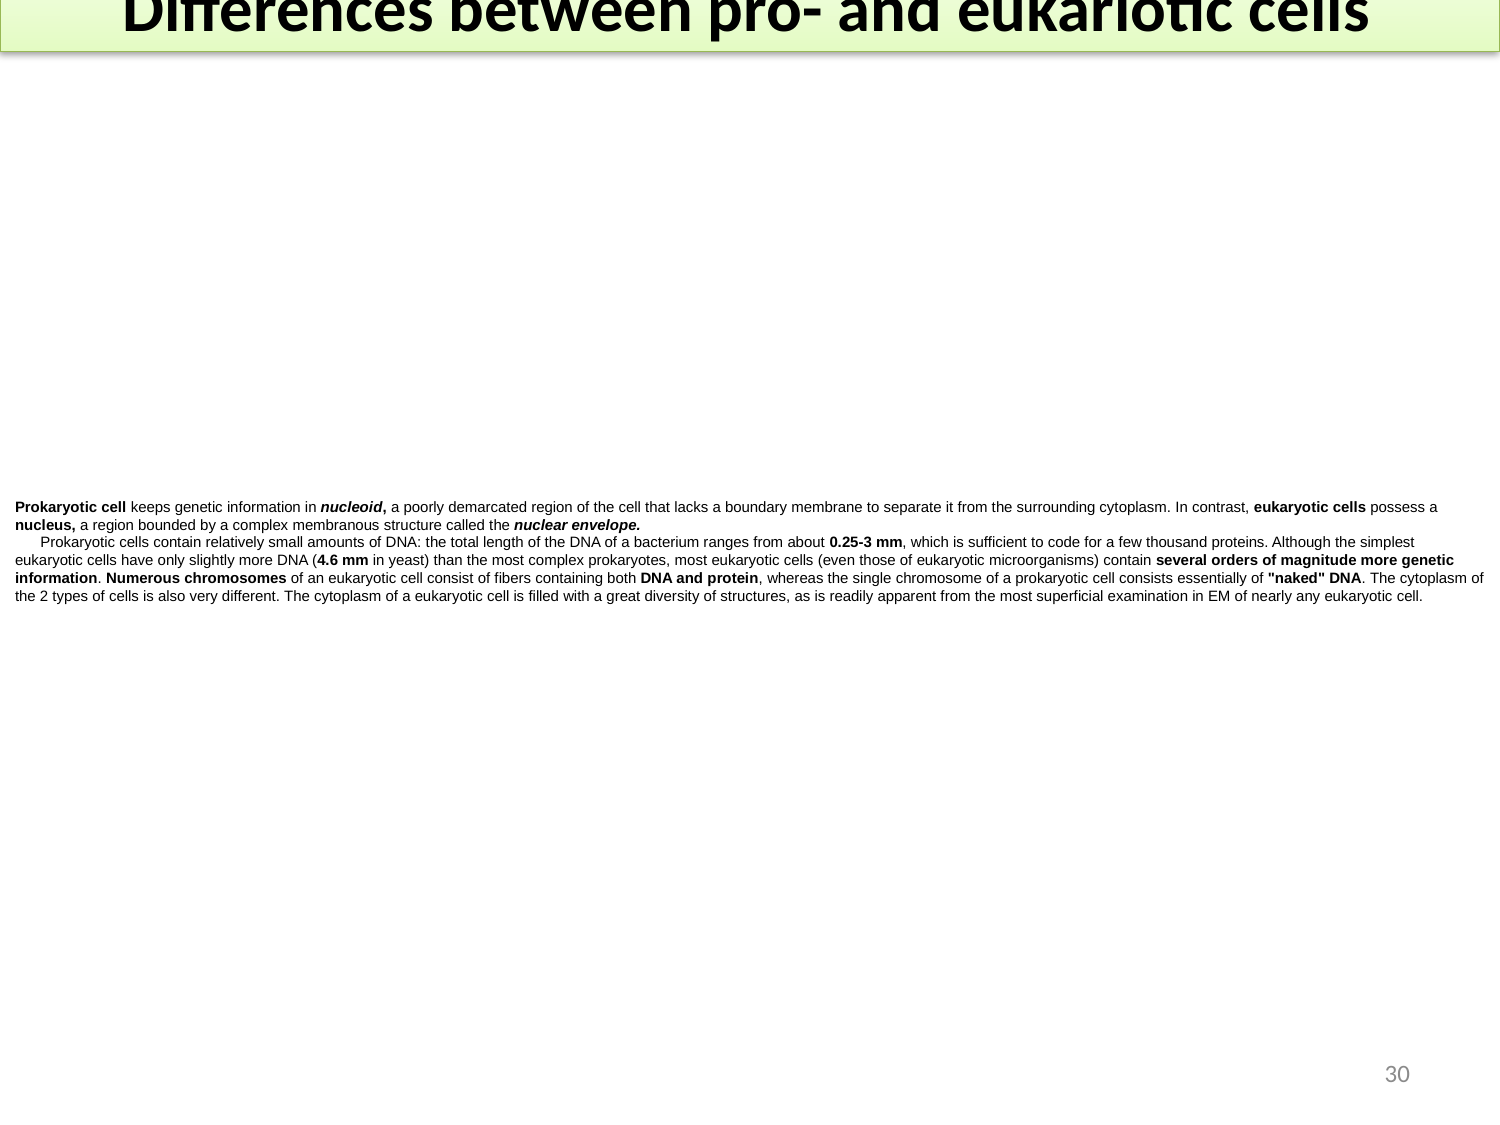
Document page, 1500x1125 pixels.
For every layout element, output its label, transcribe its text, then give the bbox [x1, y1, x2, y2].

text_box Differences between pro- and eukariotic cells [0, 0, 1500, 52]
title Prokaryotic cell keeps genetic information in nucleoid, a poorly demarcated region of the cell that lacks a boundary membrane to separate it from the surrounding cytoplasm. In contrast, eukaryotic cells possess a nucleus, a region bounded by a complex membranous structure called the nuclear envelope. Prokaryotic cells contain relatively small amounts of DNA: the total length of the DNA of a bacterium ranges from about 0.25-3 mm, which is sufficient to code for a few thousand proteins. Although the simplest eukaryotic cells have only slightly more DNA (4.6 mm in yeast) than the most complex prokaryotes, most eukaryotic cells (even those of eukaryotic microorganisms) contain several orders of magnitude more genetic information. Numerous chromosomes of an eukaryotic cell consist of fibers containing both DNA and protein, whereas the single chromosome of a prokaryotic cell consists essentially of "naked" DNA. The cytoplasm of the 2 types of cells is also very different. The cytoplasm of a eukaryotic cell is filled with a great diversity of structures, as is readily apparent from the most superficial examination in EM of nearly any eukaryotic cell. [0, 434, 1500, 622]
slide_number 30 [1074, 1042, 1425, 1103]
